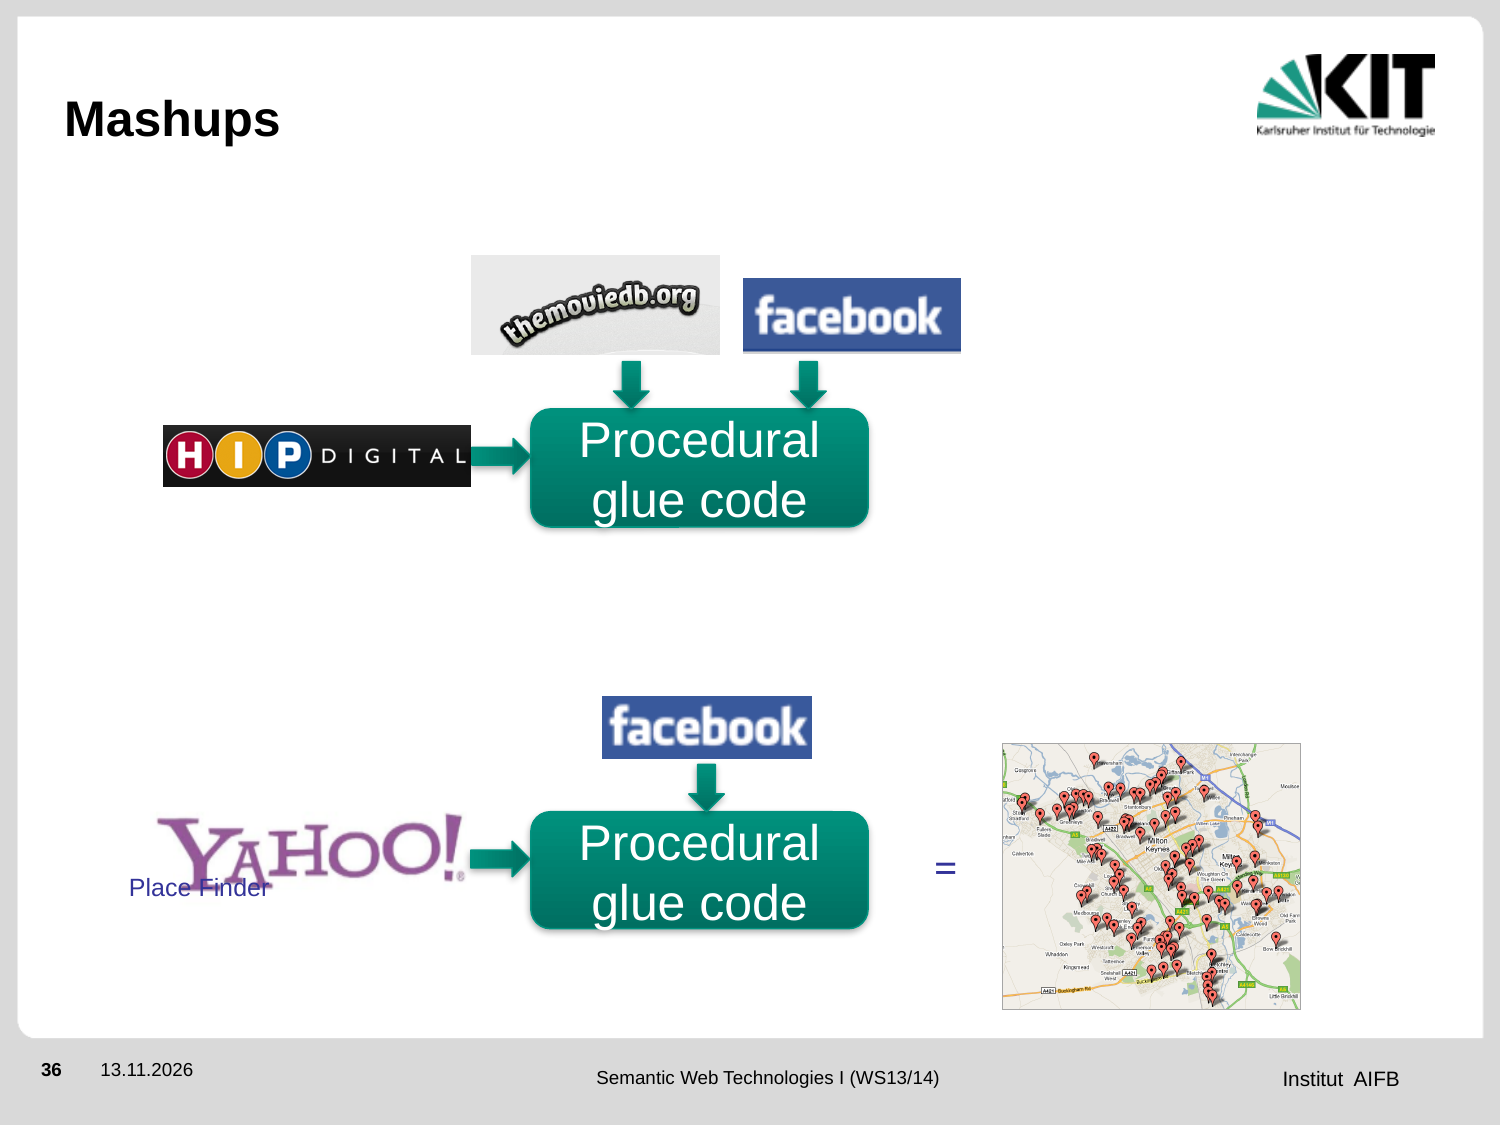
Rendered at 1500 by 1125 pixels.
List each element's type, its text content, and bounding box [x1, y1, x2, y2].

text_box [524, 852, 531, 867]
text_box Procedural glue code [530, 408, 869, 528]
picture [0, 0, 1500, 1125]
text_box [113, 797, 521, 967]
text_box [790, 361, 827, 410]
text_box [612, 363, 650, 410]
text_box [476, 437, 532, 475]
text_box = [919, 834, 996, 900]
title Mashups [64, 54, 1198, 147]
text_box Procedural glue code [530, 810, 869, 930]
text_box [688, 766, 725, 813]
